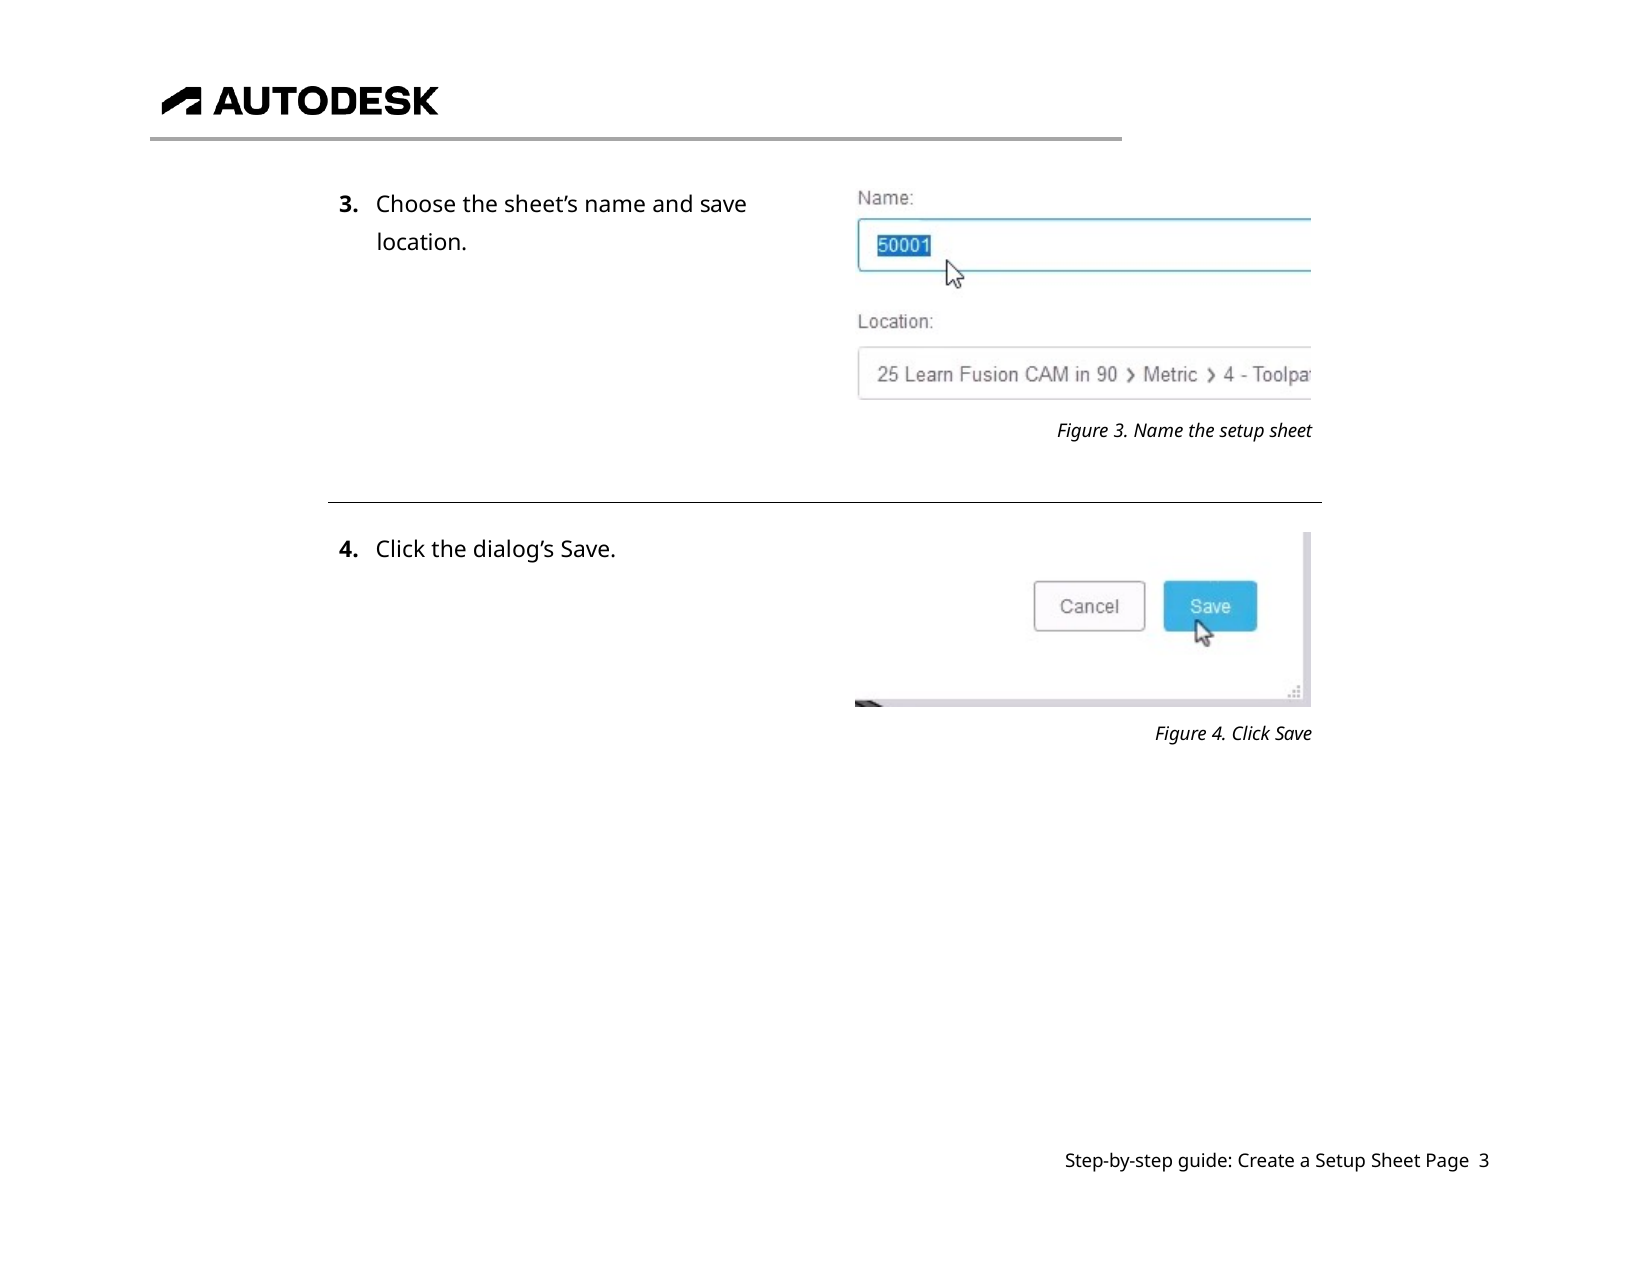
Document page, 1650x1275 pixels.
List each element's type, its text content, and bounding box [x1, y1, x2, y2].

table_header Figure 3. Name the setup sheet [801, 187, 1322, 502]
slide_number Step-by-step guide: Create a Setup Sheet Page 3 [1063, 1145, 1509, 1275]
picture [161, 86, 439, 115]
table_header 3. Choose the sheet’s name and save location. [328, 187, 801, 502]
picture [854, 187, 1311, 400]
table_cell 4. Click the dialog’s Save. [328, 503, 801, 753]
picture [854, 532, 1311, 708]
table_cell Figure 4. Click Save [801, 503, 1322, 753]
